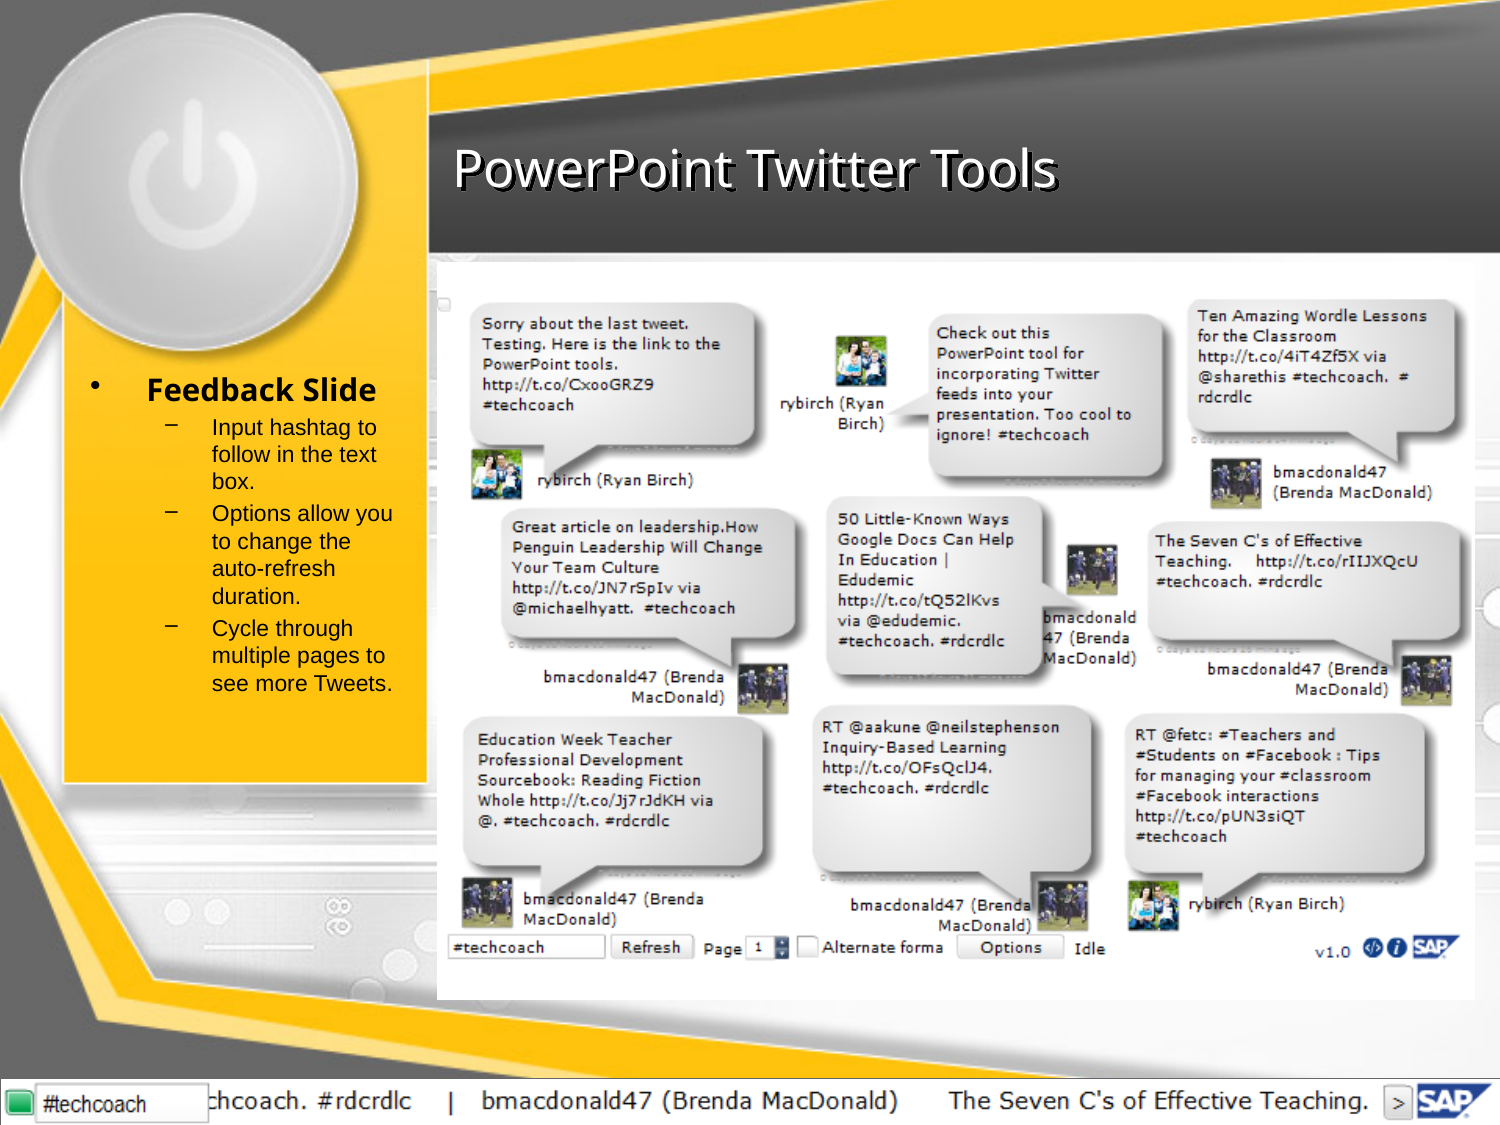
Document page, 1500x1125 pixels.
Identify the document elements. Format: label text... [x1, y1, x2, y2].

picture [1, 1079, 1500, 1125]
list Feedback Slide Input hashtag to follow in the text box. Options allow you to change the auto-refresh duration. Cycle through multiple pages to see more Tweets. [74, 362, 413, 776]
picture [0, 0, 1500, 1078]
title PowerPoint Twitter Tools [437, 99, 1426, 233]
